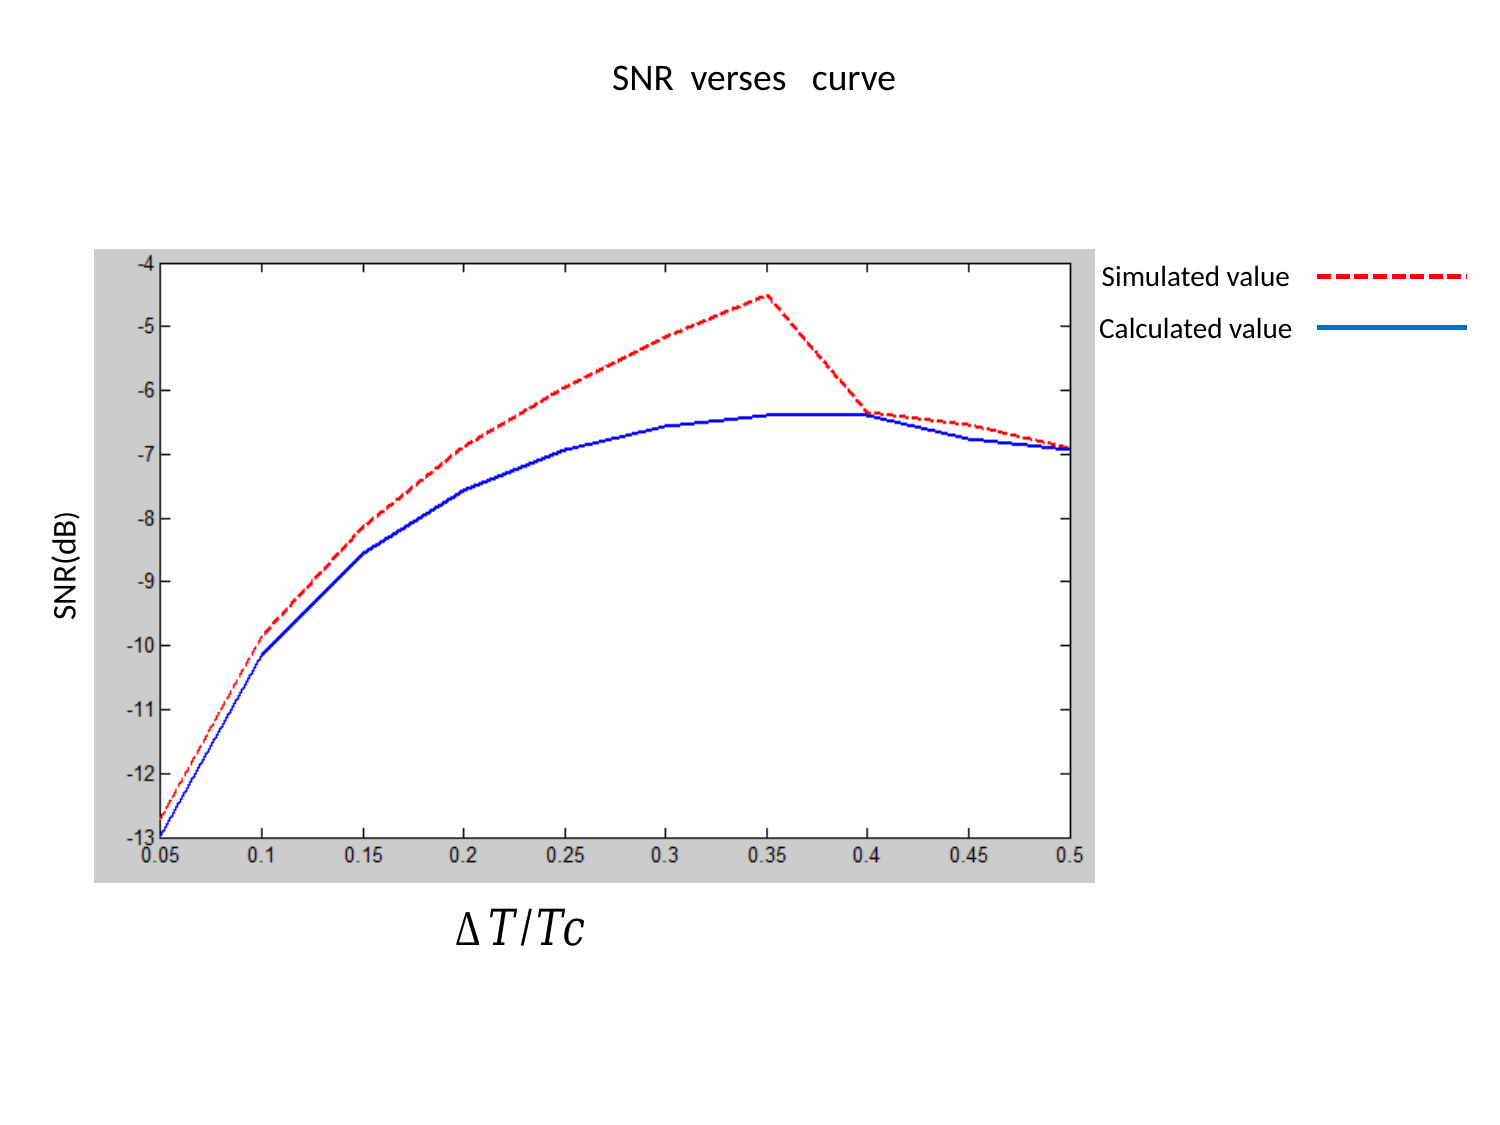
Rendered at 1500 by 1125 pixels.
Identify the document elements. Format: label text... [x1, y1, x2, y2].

text_box SNR(dB) [34, 496, 89, 636]
picture [94, 249, 1095, 883]
text_box Simulated value [1098, 249, 1305, 300]
text_box Calculated value [1101, 301, 1308, 352]
